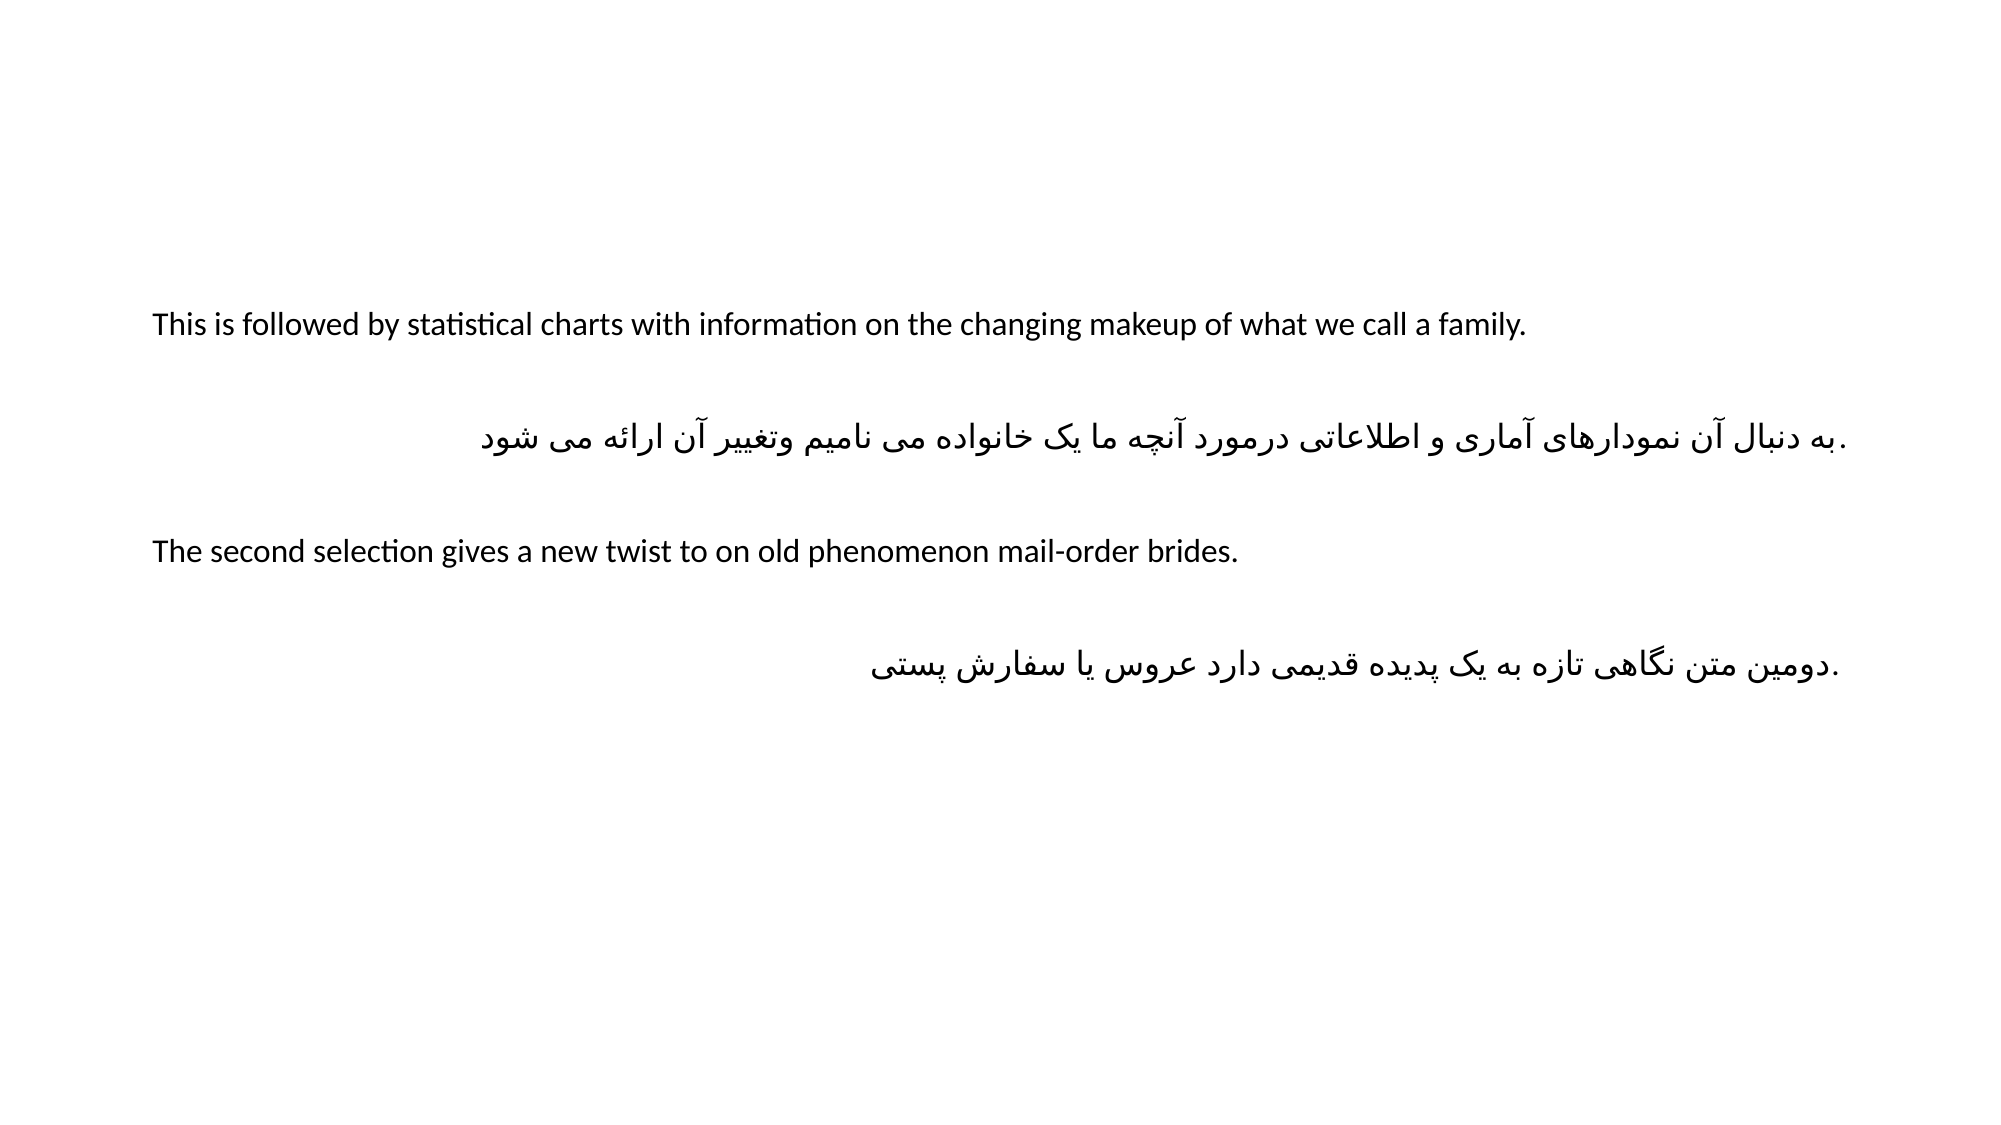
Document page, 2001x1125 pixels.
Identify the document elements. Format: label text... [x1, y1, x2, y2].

list This is followed by statistical charts with information on the changing makeup of what we call a family. به دنبال آن نمودارهای آماری و اطلاعاتی درمورد آنچه ما یک خانواده می نامیم وتغییر آن ارائه می شود. The second selection gives a new twist to on old phenomenon mail-order brides. دومین متن نگاهی تازه به یک پدیده قدیمی دارد عروس یا سفارش پستی. [137, 299, 1863, 1014]
